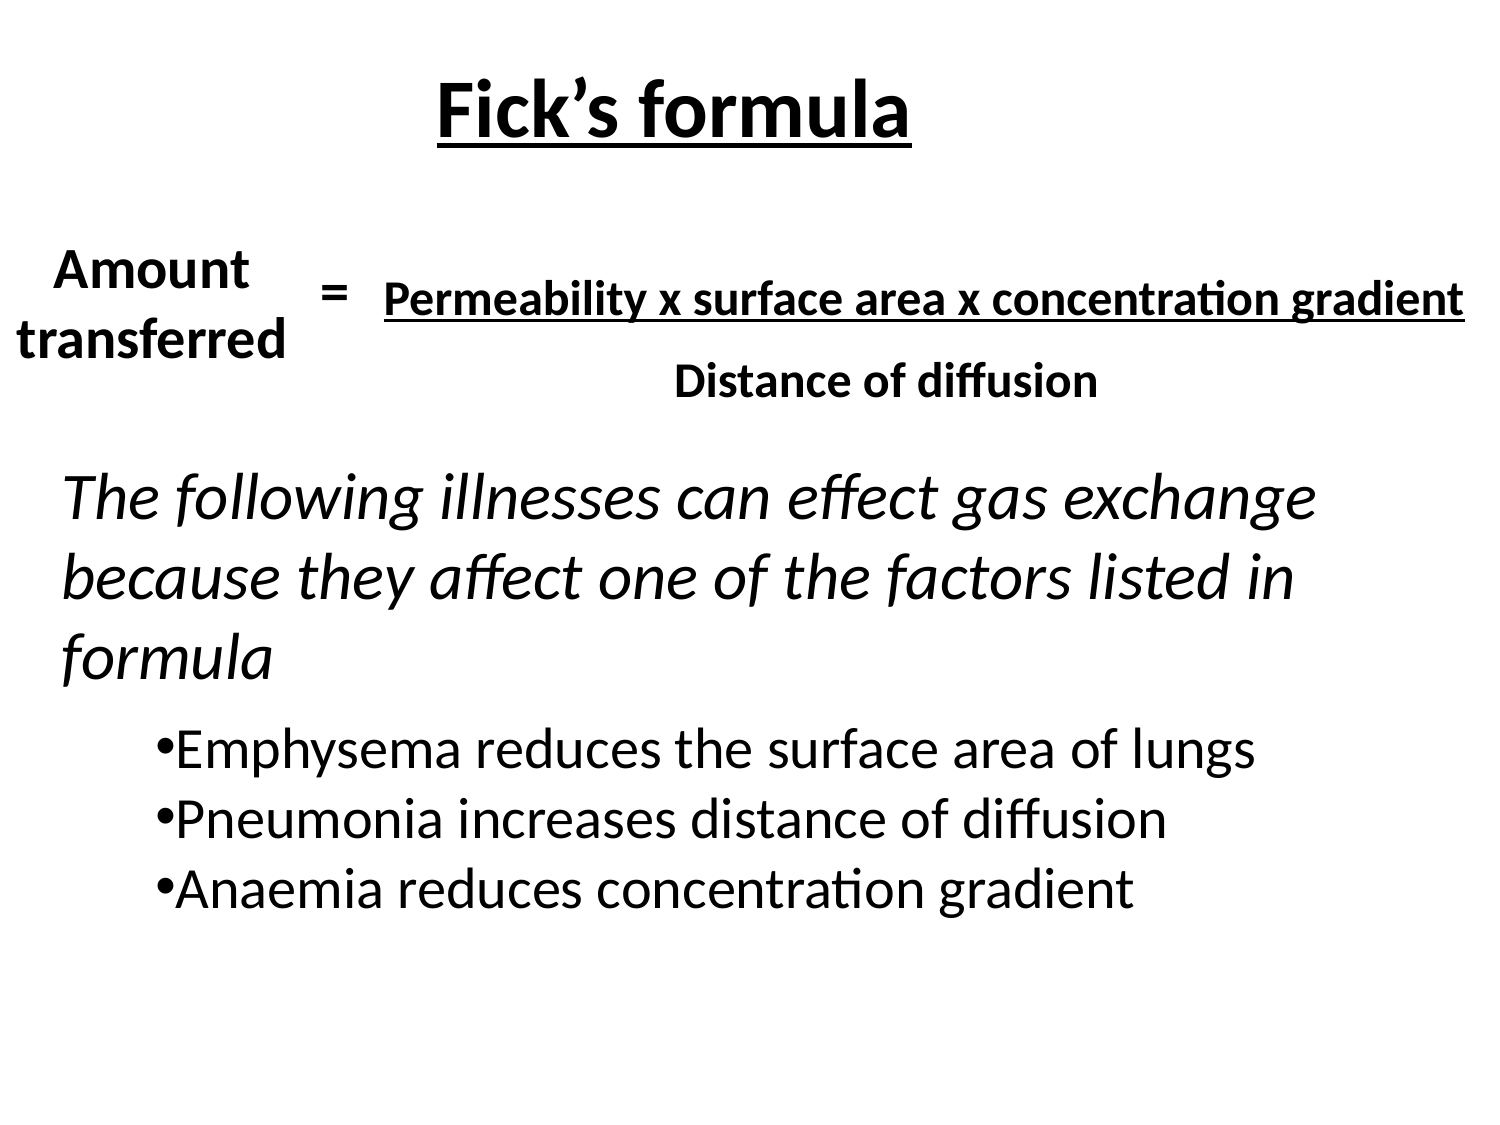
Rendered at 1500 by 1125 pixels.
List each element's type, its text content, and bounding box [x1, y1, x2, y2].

text_box Permeability x surface area x concentration gradient [368, 257, 1480, 333]
text_box Amount transferred [1, 222, 303, 378]
text_box The following illnesses can effect gas exchange because they affect one of the factors listed in formula [46, 445, 1407, 700]
text_box = [305, 246, 364, 331]
text_box Distance of diffusion [659, 339, 1114, 415]
text_box Fick’s formula [421, 46, 1114, 162]
text_box Emphysema reduces the surface area of lungs Pneumonia increases distance of diffusion Anaemia reduces concentration gradient [140, 703, 1418, 928]
